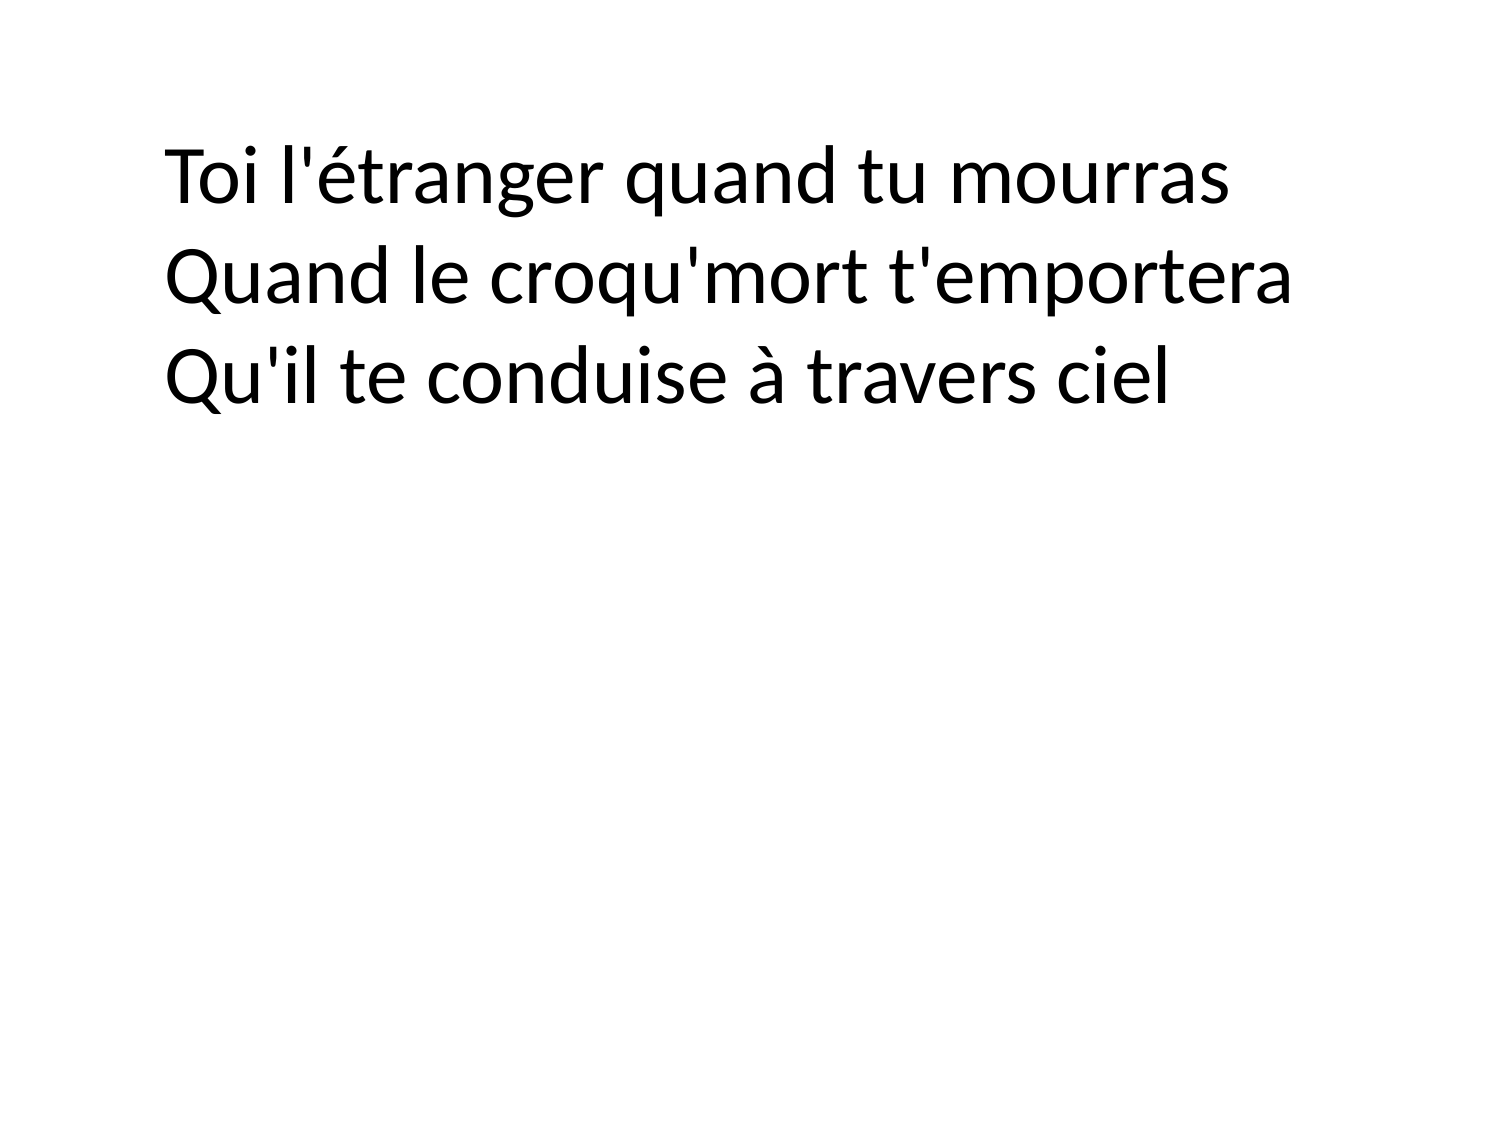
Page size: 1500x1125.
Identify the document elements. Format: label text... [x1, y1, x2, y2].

text_box Toi l'étranger quand tu mourras Quand le croqu'mort t'emportera Qu'il te conduise à travers ciel [149, 112, 1500, 528]
